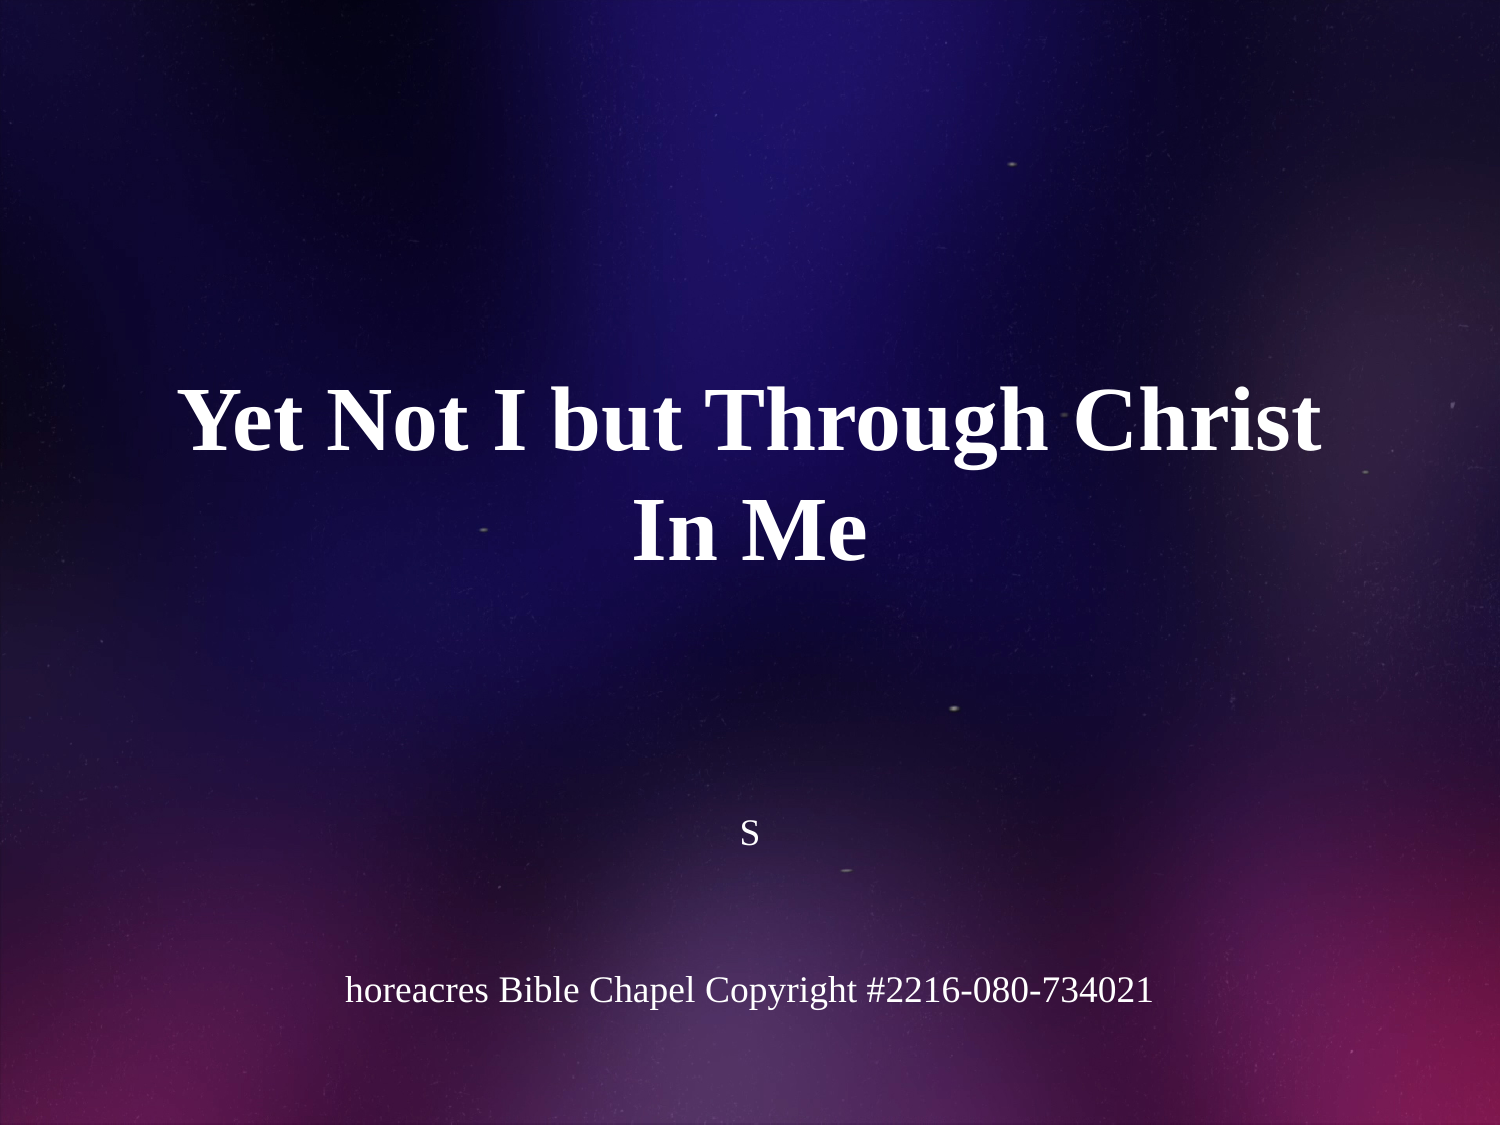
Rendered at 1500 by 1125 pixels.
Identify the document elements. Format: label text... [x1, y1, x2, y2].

title Yet Not I but Through Christ In Me [112, 375, 1388, 563]
picture [0, 0, 1500, 1125]
subtitle S horeacres Bible Chapel Copyright #2216-080-734021 [225, 800, 1275, 1088]
